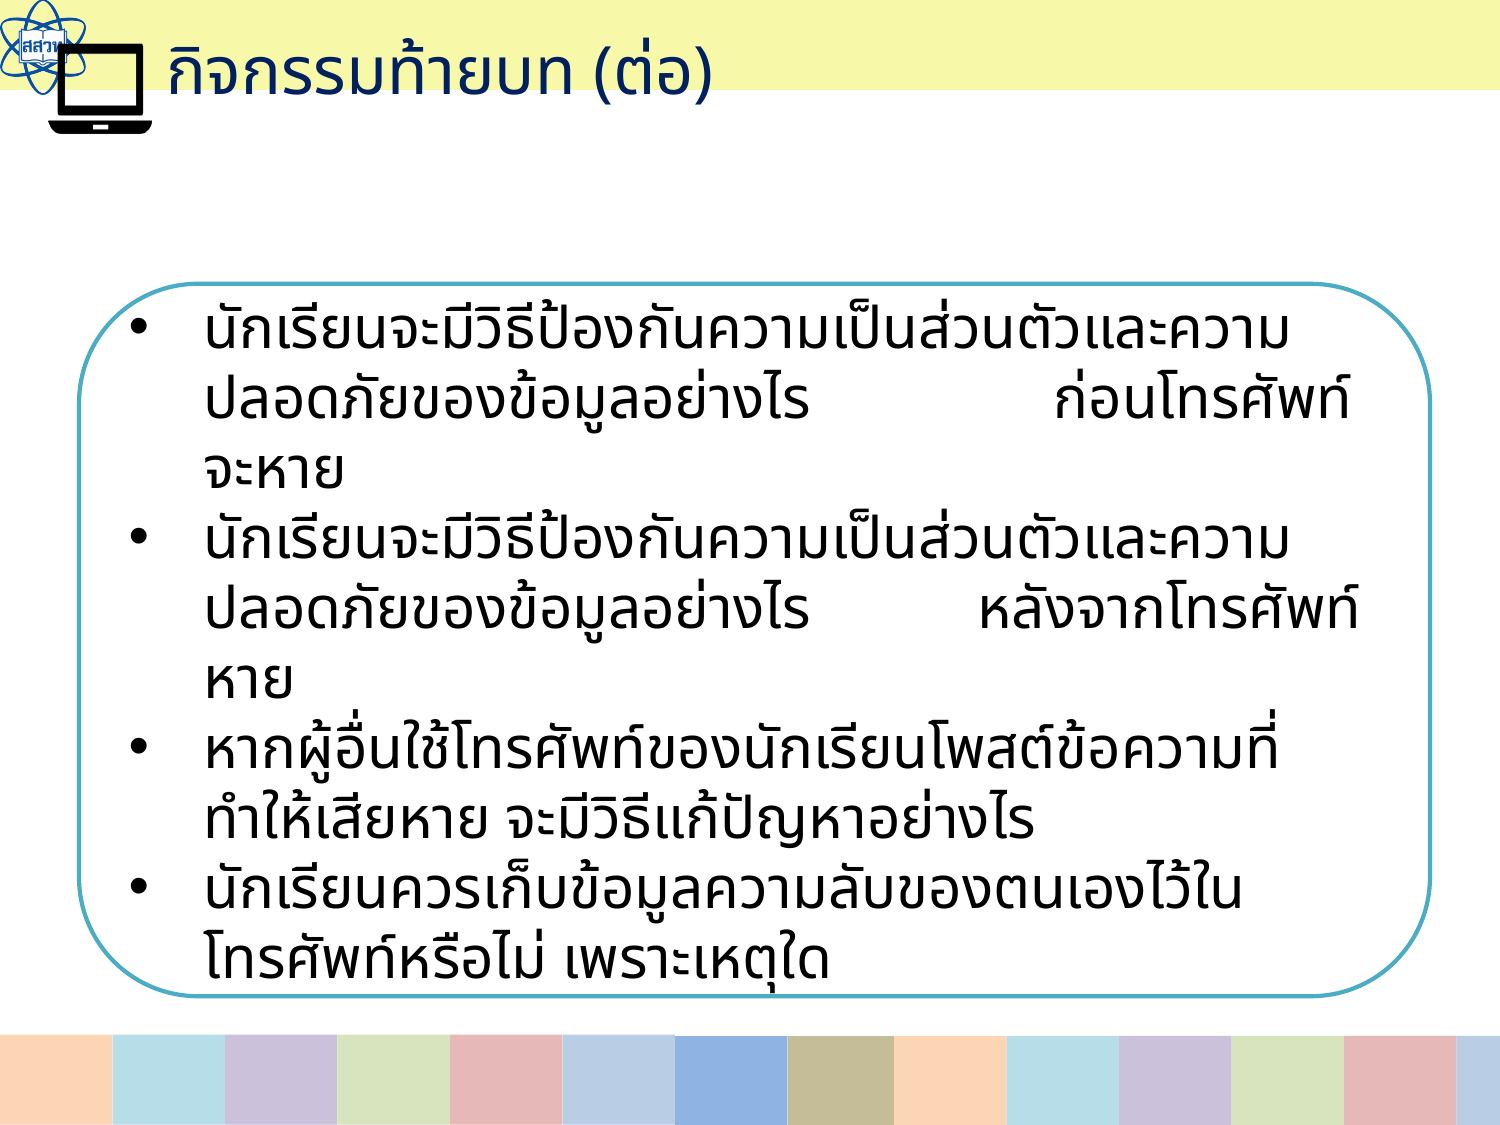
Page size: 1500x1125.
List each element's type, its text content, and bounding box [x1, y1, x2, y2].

text_box กิจกรรมท้ายบท (ต่อ) [154, 20, 987, 116]
picture [0, 0, 152, 158]
text_box นักเรียนจะมีวิธีป้องกันความเป็นส่วนตัวและความปลอดภัยของข้อมูลอย่างไร ก่อนโทรศัพท์จะหาย นักเรียนจะมีวิธีป้องกันความเป็นส่วนตัวและความปลอดภัยของข้อมูลอย่างไร หลังจากโทรศัพท์หาย หากผู้อื่นใช้โทรศัพท์ของนักเรียนโพสต์ข้อความที่ทำให้เสียหาย จะมีวิธีแก้ปัญหาอย่างไร นักเรียนควรเก็บข้อมูลความลับของตนเองไว้ในโทรศัพท์หรือไม่ เพราะเหตุใด [76, 281, 1433, 999]
